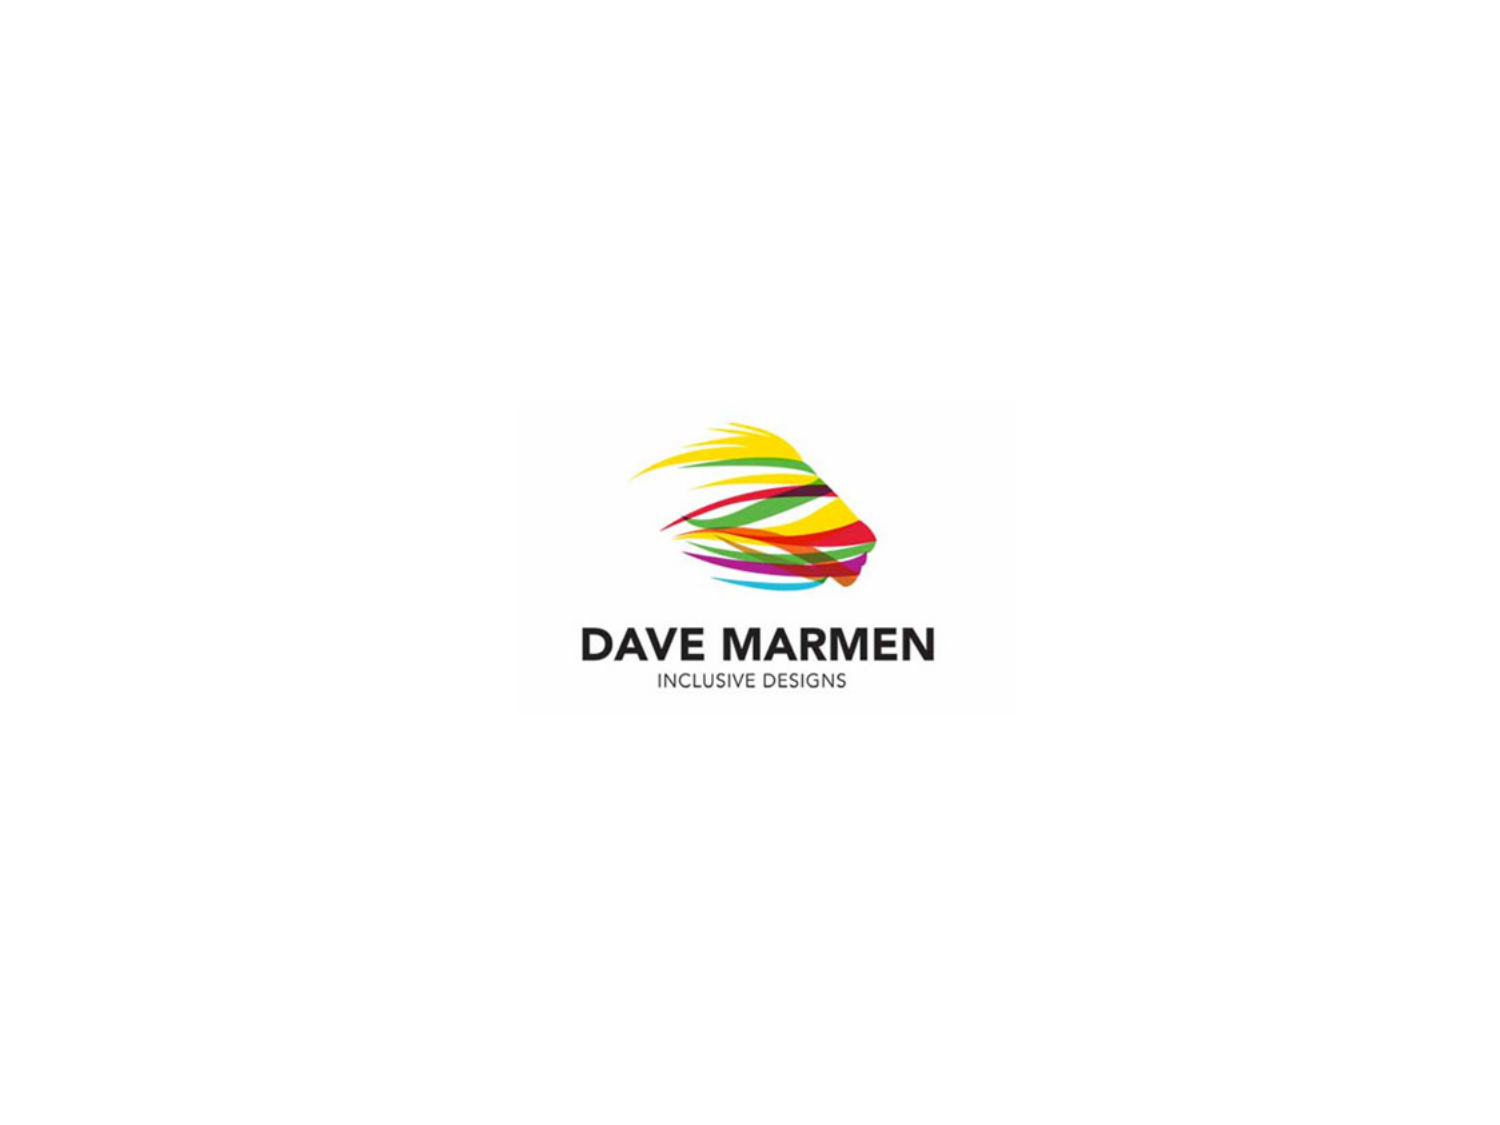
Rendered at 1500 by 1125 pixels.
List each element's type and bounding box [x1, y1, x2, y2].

picture [323, 395, 1177, 730]
